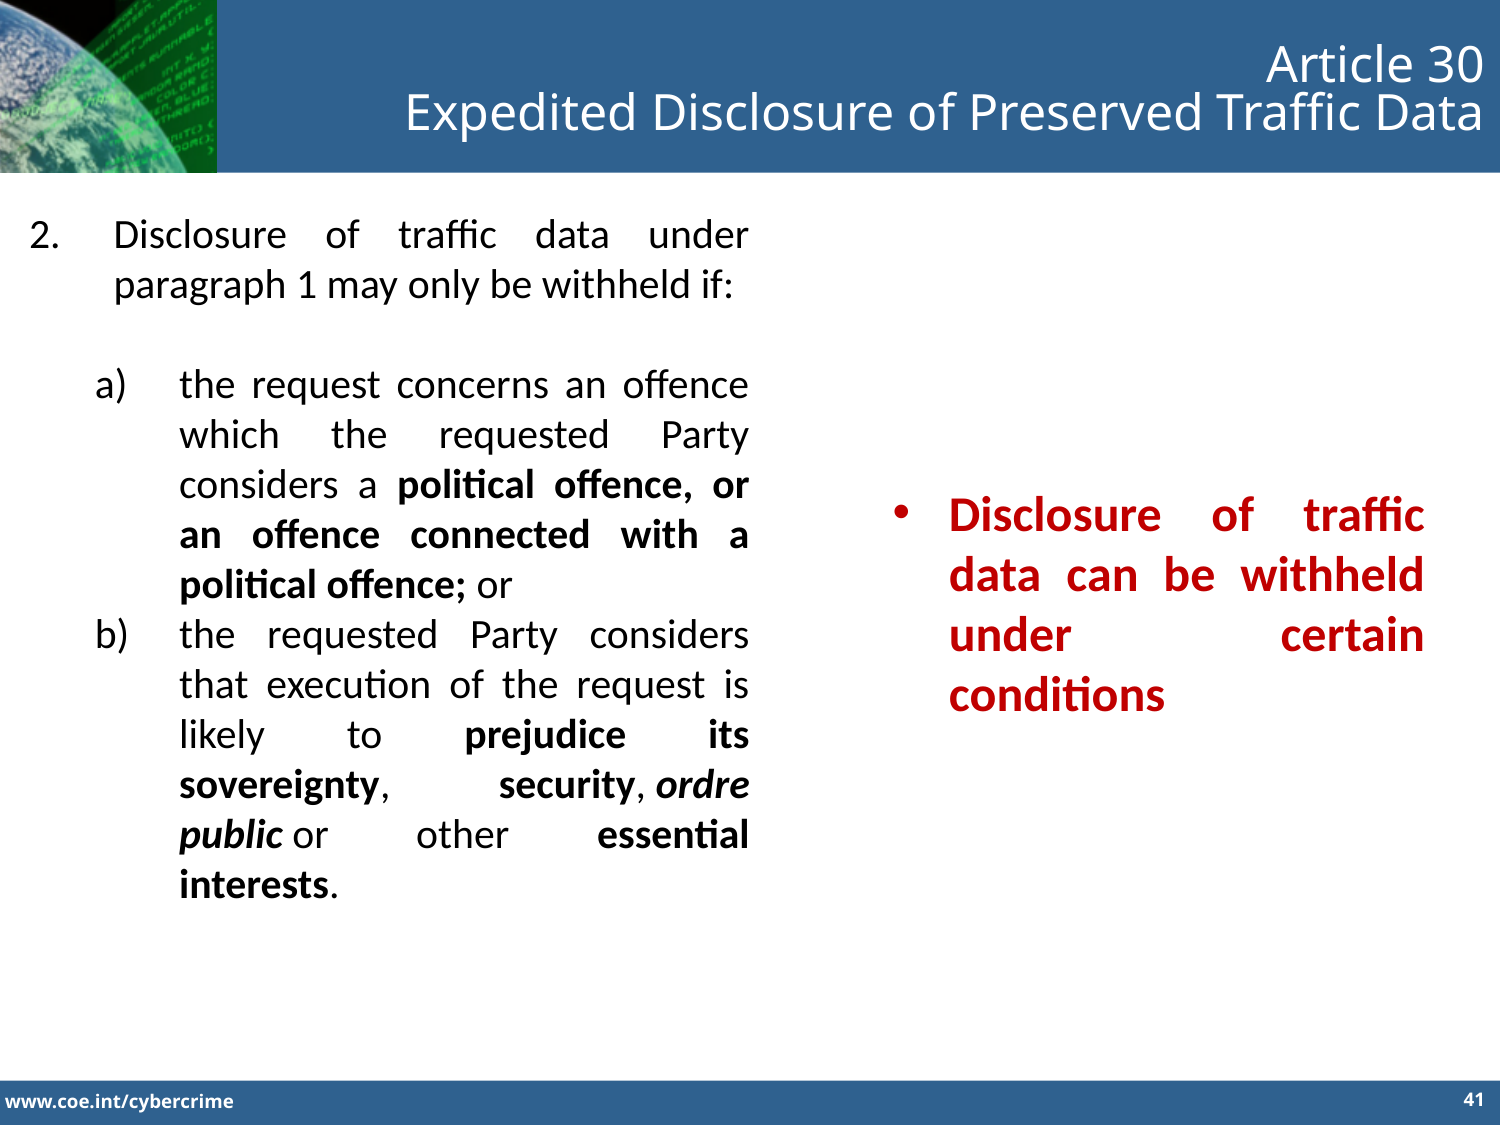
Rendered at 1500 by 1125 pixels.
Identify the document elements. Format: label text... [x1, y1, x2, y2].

text_box Disclosure of traffic data under paragraph 1 may only be withheld if: the request concerns an offence which the requested Party considers a political offence, or an offence connected with a political offence; or the requested Party considers that execution of the request is likely to prejudice its sovereignty, security, ordre public or other essential interests. [14, 199, 765, 915]
text_box Disclosure of traffic data can be withheld under certain conditions [877, 474, 1440, 729]
text_box Article 30 Expedited Disclosure of Preserved Traffic Data [254, 15, 1500, 168]
slide_number 41 [1149, 1079, 1500, 1125]
picture [0, 1, 217, 173]
